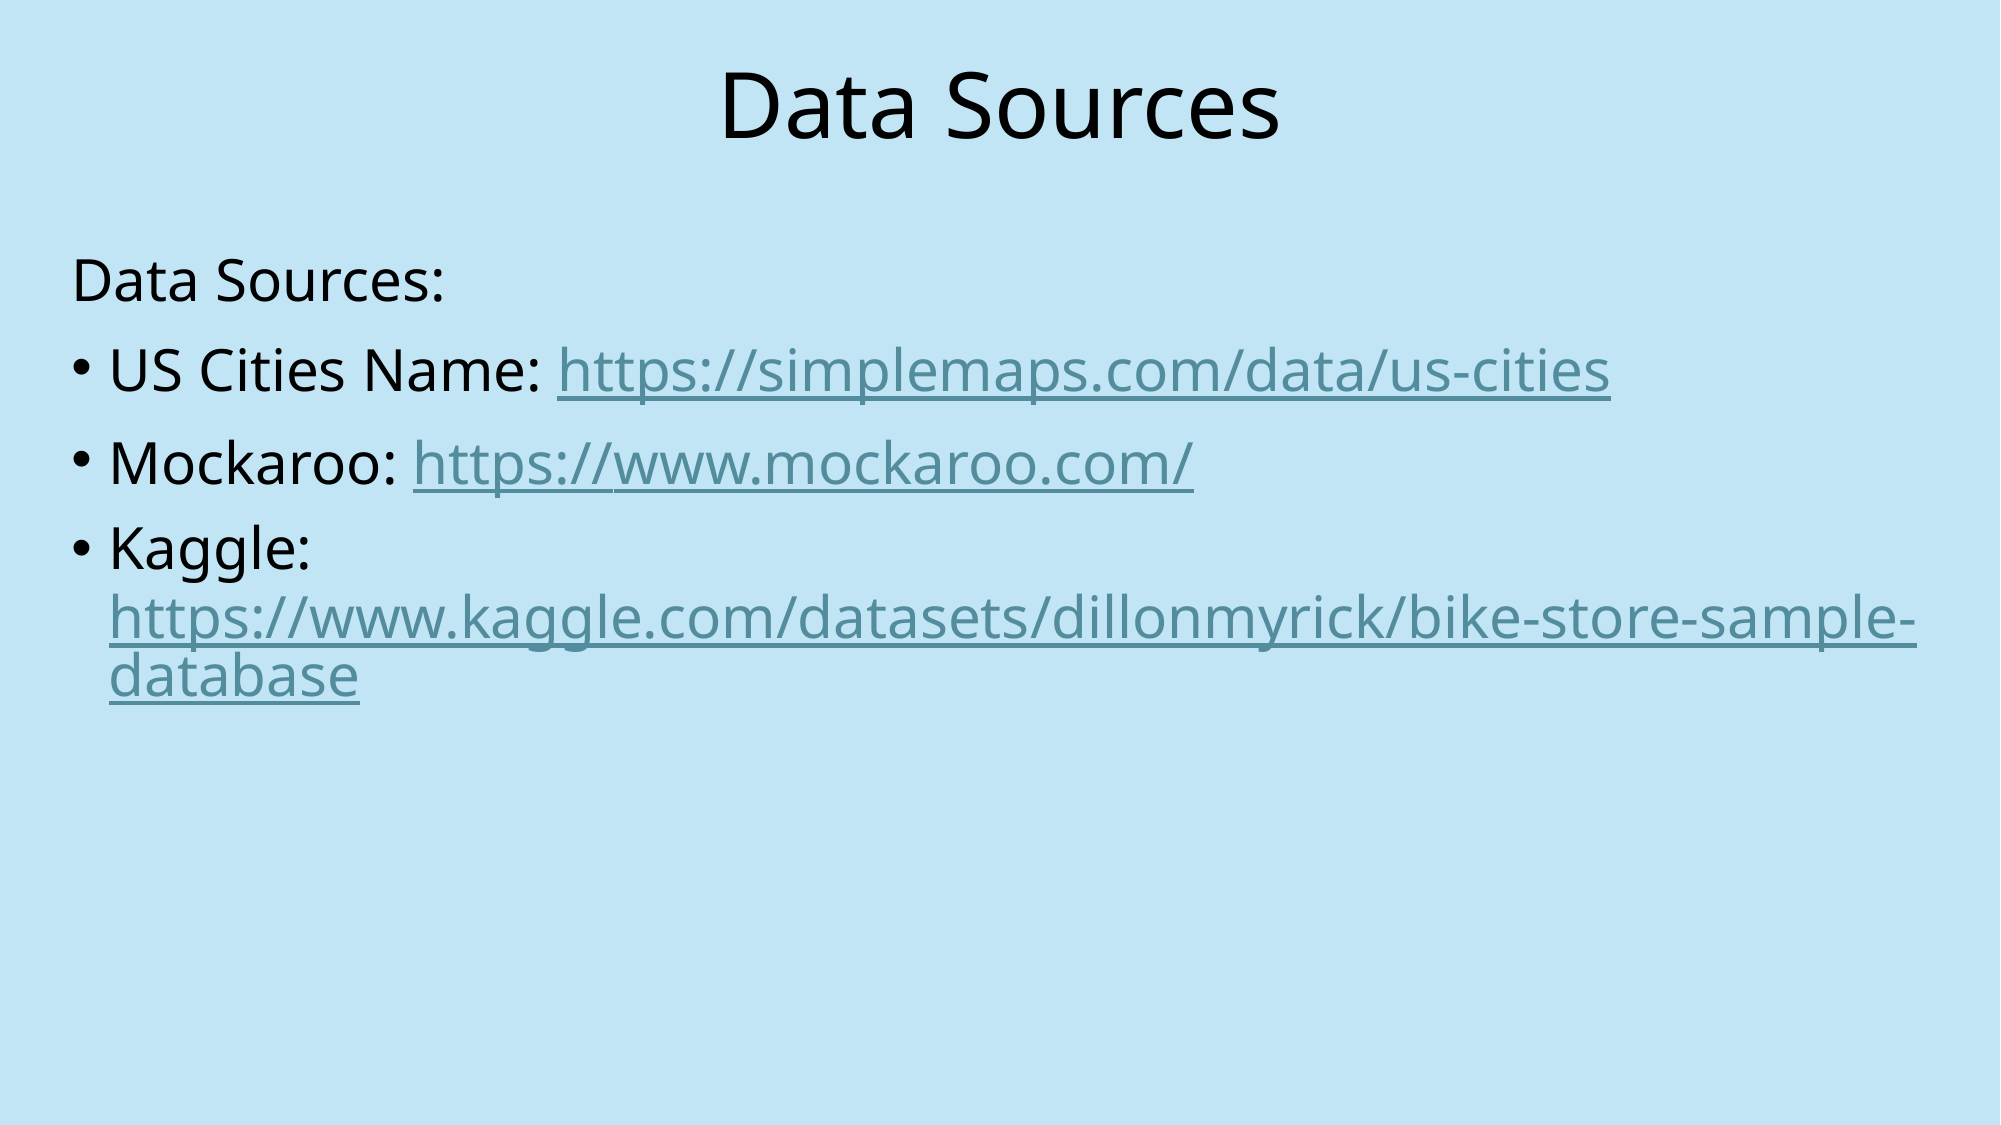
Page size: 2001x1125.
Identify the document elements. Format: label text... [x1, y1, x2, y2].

list Data Sources: US Cities Name: https://simplemaps.com/data/us-cities Mockaroo: https://www.mockaroo.com/ Kaggle: https://www.kaggle.com/datasets/dillonmyrick/bike-store-sample-database [56, 243, 1955, 1095]
title Data Sources [137, 0, 1863, 218]
